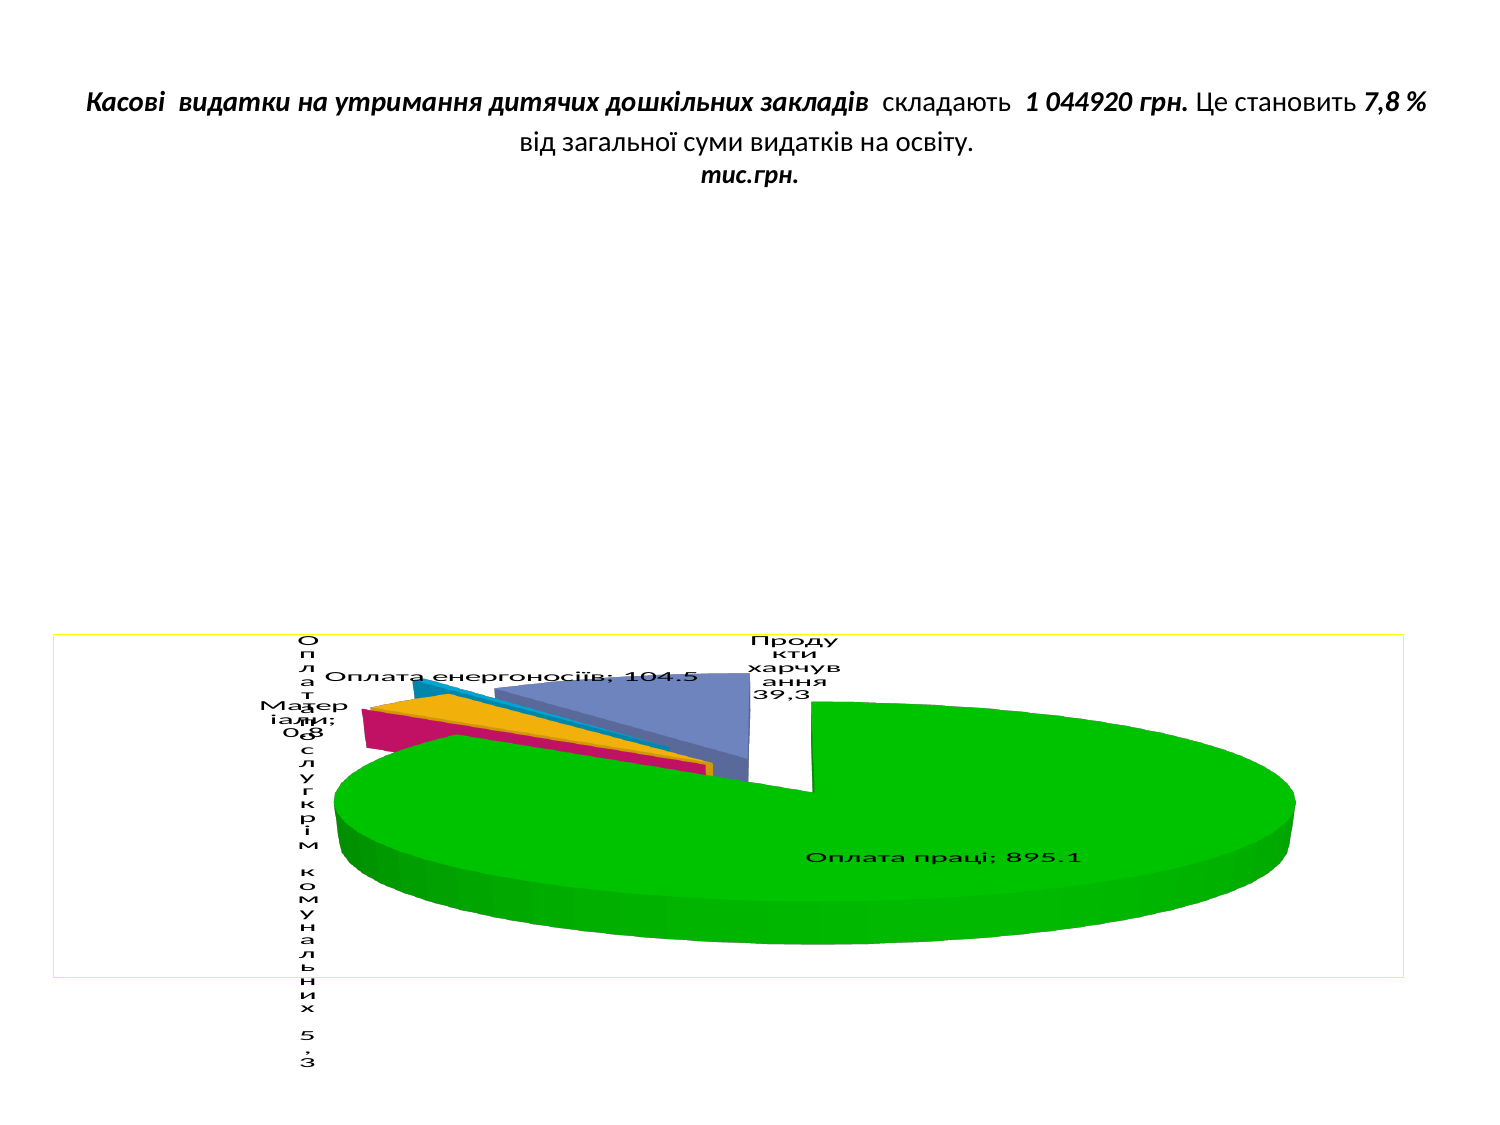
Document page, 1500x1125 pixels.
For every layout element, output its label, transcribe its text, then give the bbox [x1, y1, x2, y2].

chart [52, 243, 1404, 1071]
title Касові видатки на утримання дитячих дошкільних закладів складають 1 044920 грн. Це становить 7,8 % від загальної суми видатків на освіту. тис.грн. [41, 45, 1459, 233]
